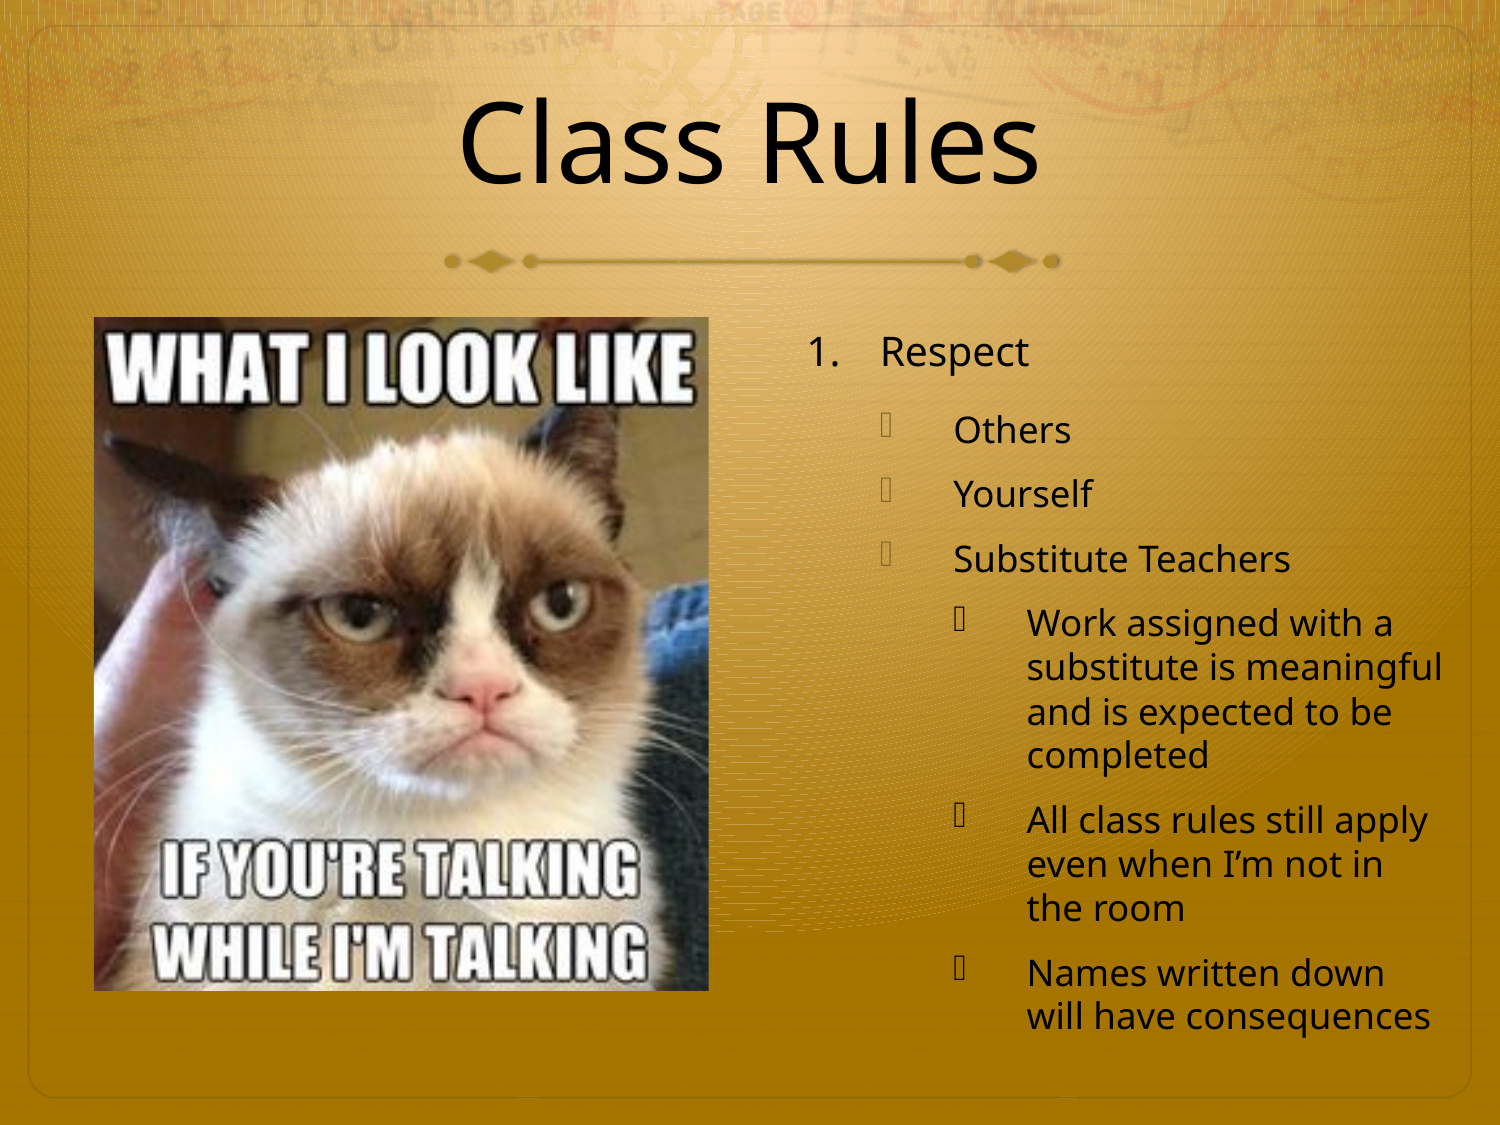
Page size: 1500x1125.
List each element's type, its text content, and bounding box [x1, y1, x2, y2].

list Respect Others Yourself Substitute Teachers Work assigned with a substitute is meaningful and is expected to be completed All class rules still apply even when I’m not in the room Names written down will have consequences [791, 317, 1464, 1056]
picture [0, 0, 1500, 1125]
title Class Rules [93, 45, 1407, 233]
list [93, 317, 709, 991]
